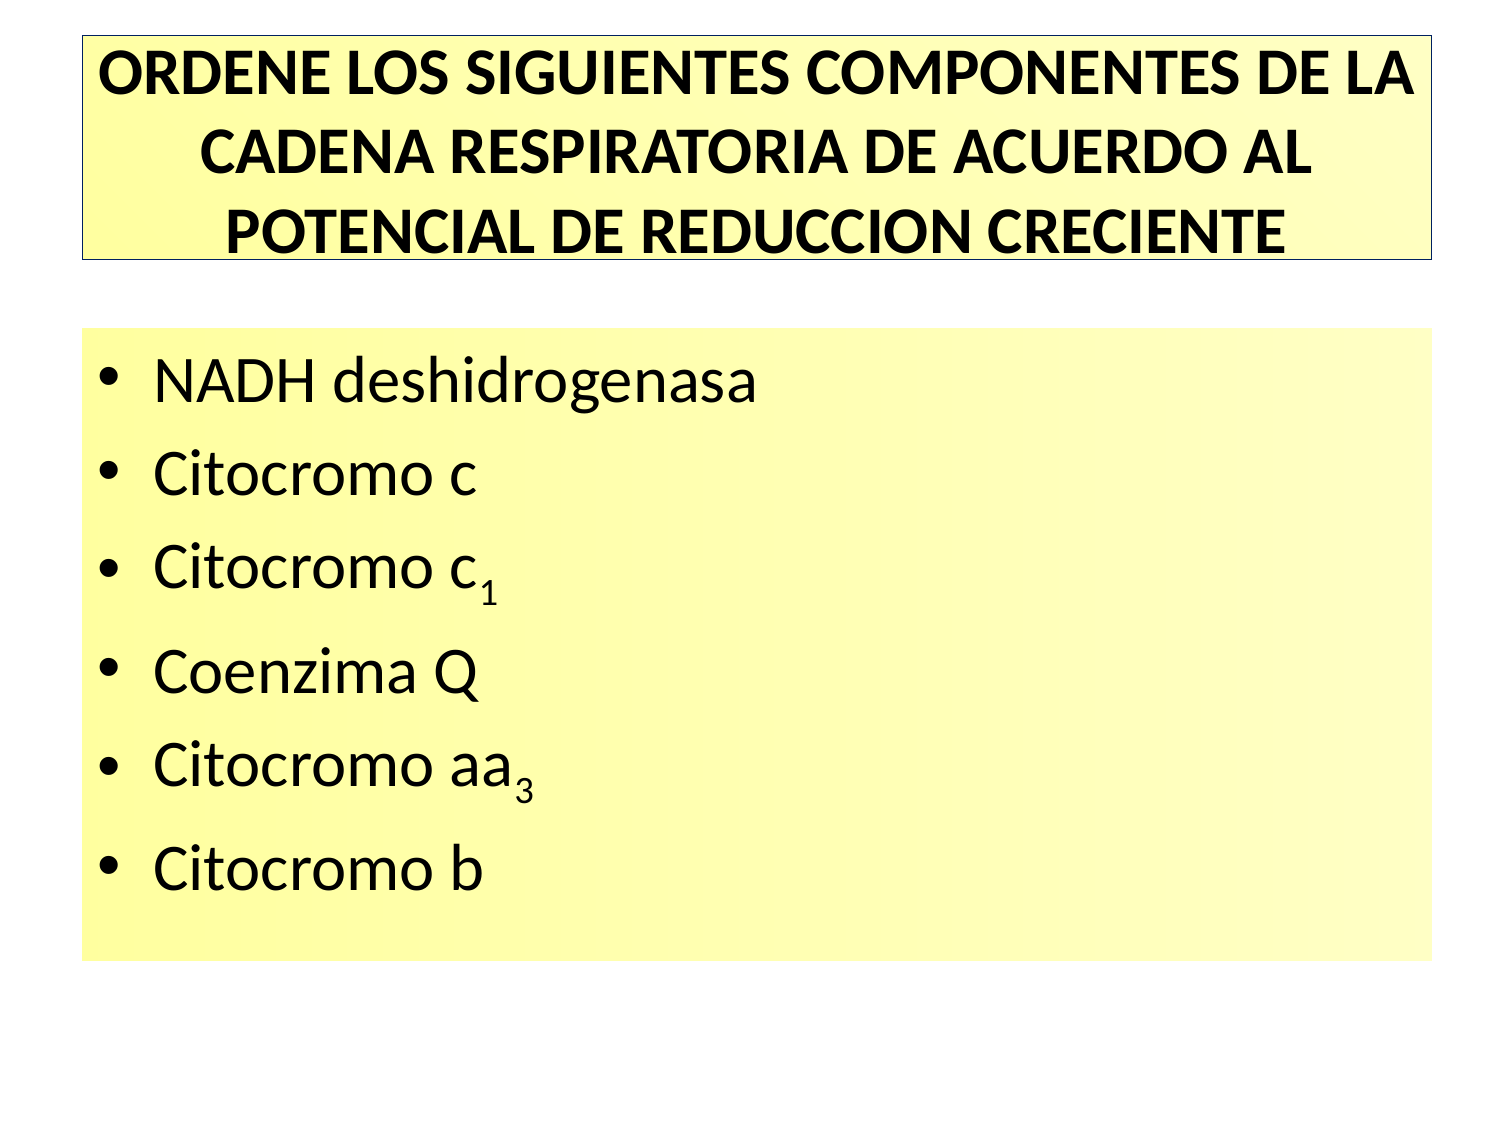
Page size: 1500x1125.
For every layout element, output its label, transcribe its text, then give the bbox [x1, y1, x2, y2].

list NADH deshidrogenasa Citocromo c Citocromo c1 Coenzima Q Citocromo aa3 Citocromo b [82, 328, 1432, 961]
title ORDENE LOS SIGUIENTES COMPONENTES DE LA CADENA RESPIRATORIA DE ACUERDO AL POTENCIAL DE REDUCCION CRECIENTE [82, 35, 1432, 260]
